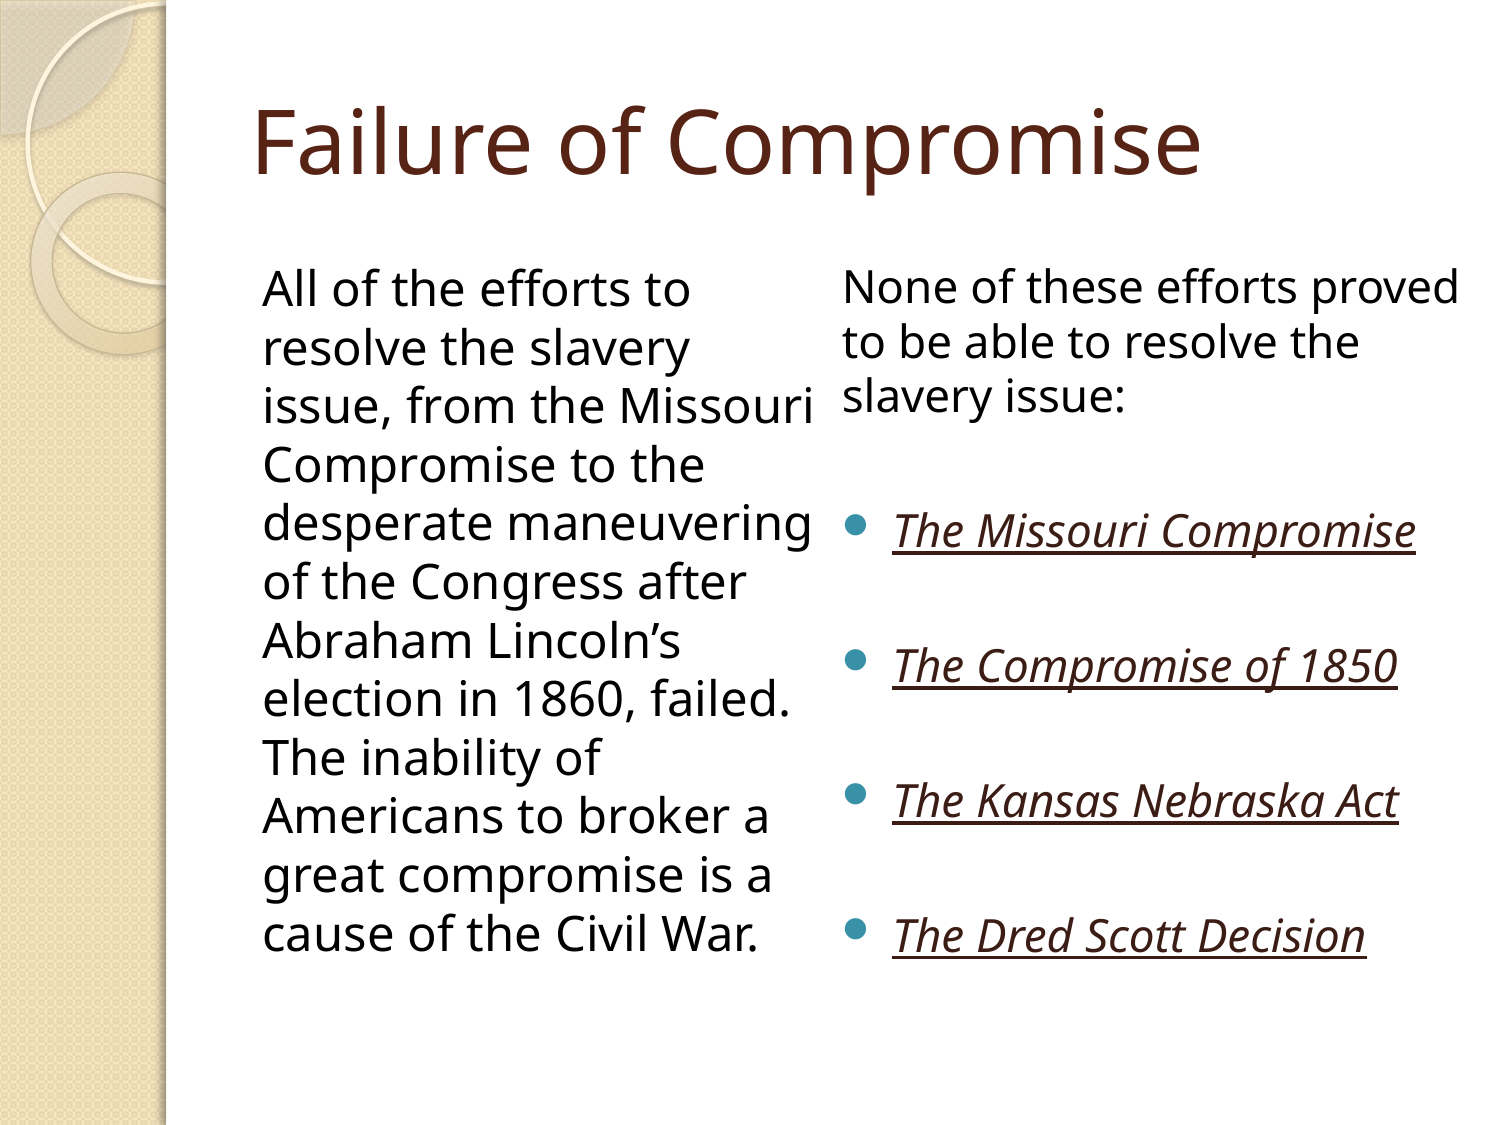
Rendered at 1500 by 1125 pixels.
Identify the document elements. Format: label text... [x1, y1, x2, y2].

list All of the efforts to resolve the slavery issue, from the Missouri Compromise to the desperate maneuvering of the Congress after Abraham Lincoln’s election in 1860, failed. The inability of Americans to broker a great compromise is a cause of the Civil War. [235, 249, 812, 1015]
list None of these efforts proved to be able to resolve the slavery issue: The Missouri Compromise The Compromise of 1850 The Kansas Nebraska Act The Dred Scott Decision [812, 249, 1488, 1075]
title Failure of Compromise [235, 45, 1466, 233]
